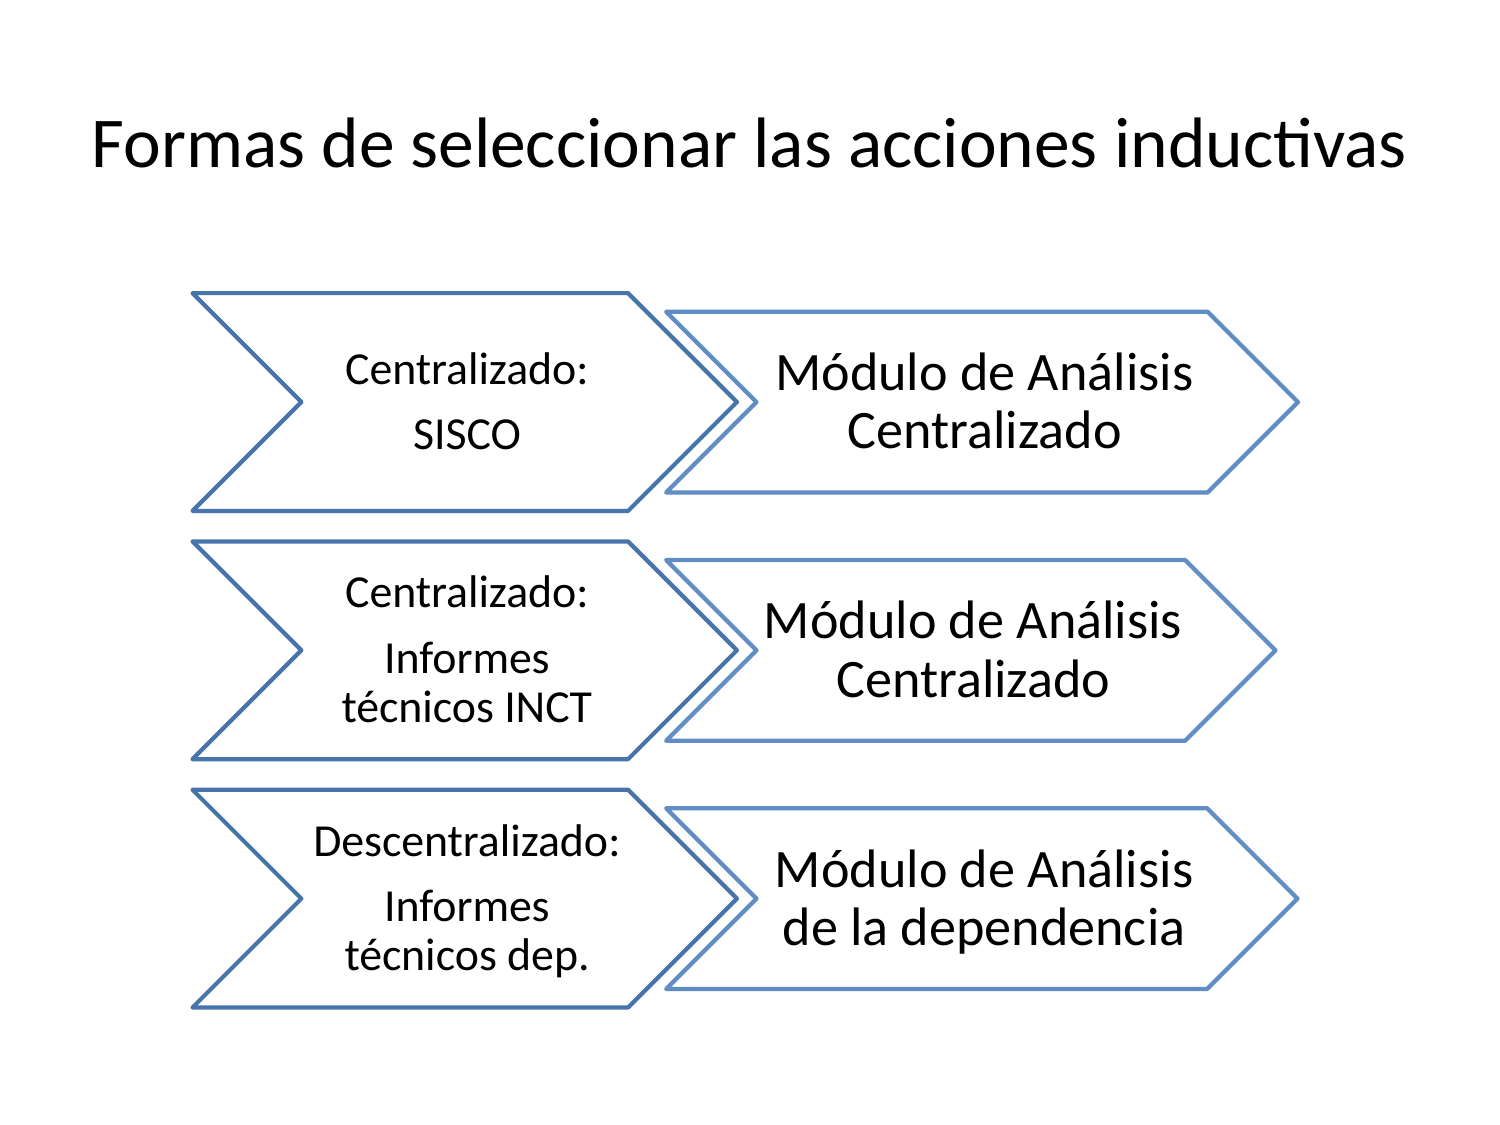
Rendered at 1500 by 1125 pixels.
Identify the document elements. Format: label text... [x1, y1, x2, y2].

title Formas de seleccionar las acciones inductivas [75, 45, 1425, 233]
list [70, 292, 1421, 1009]
